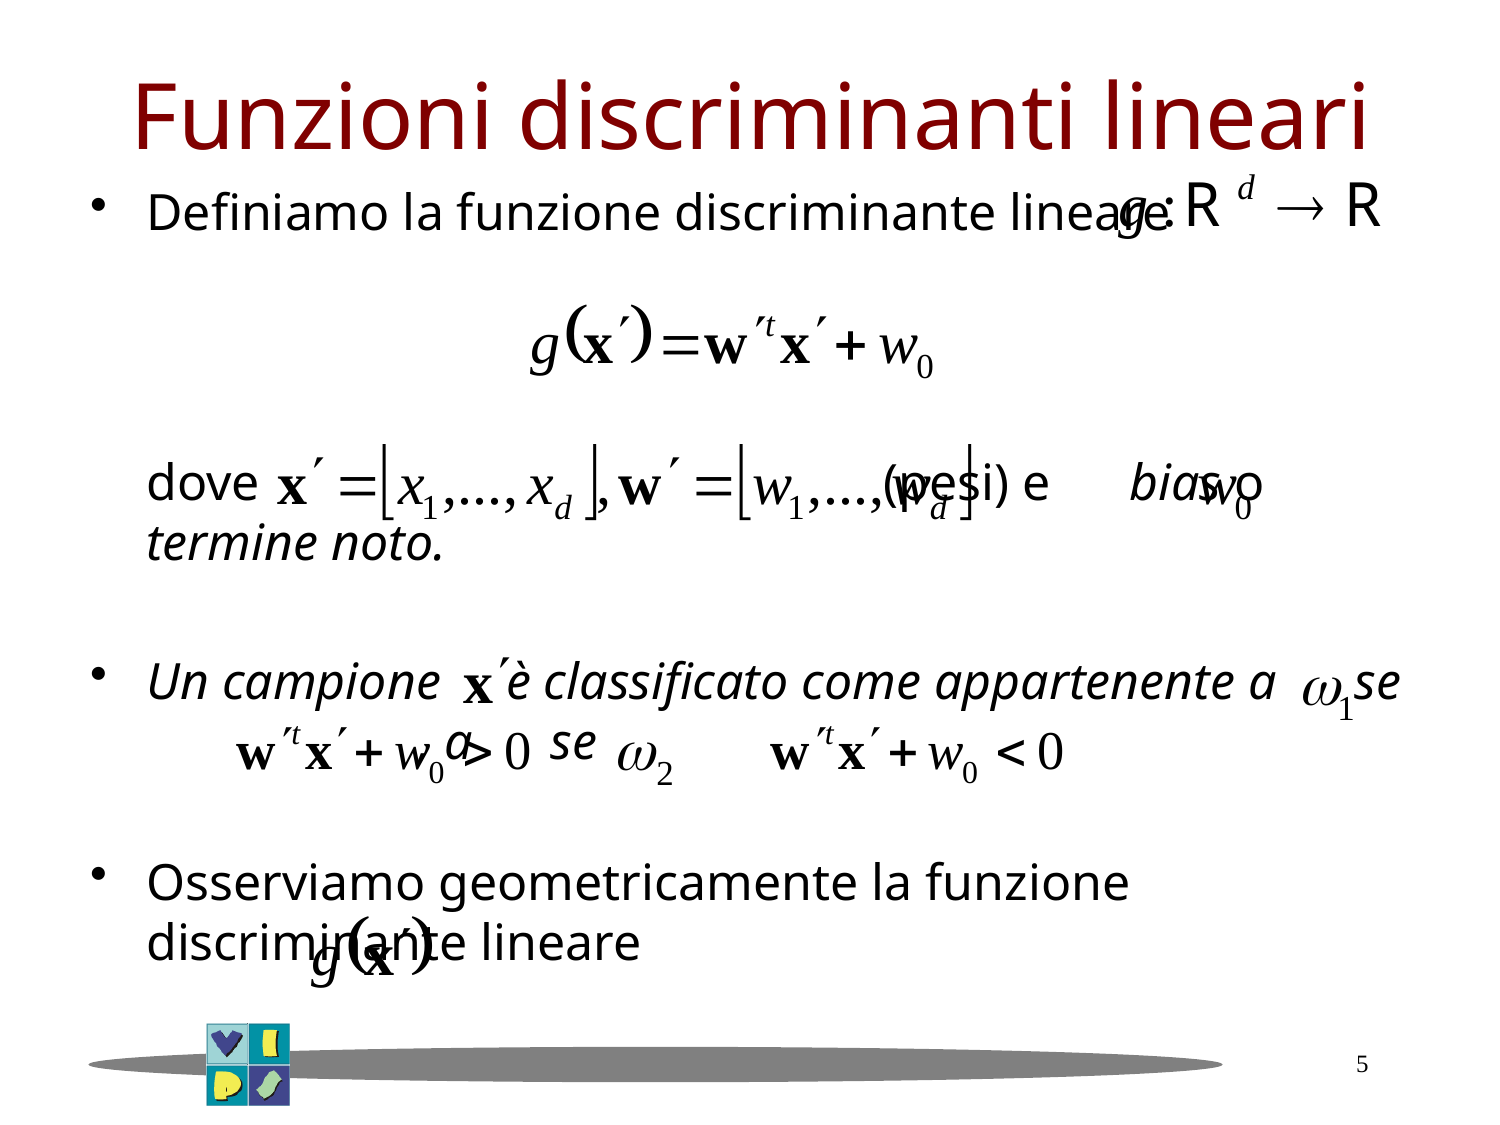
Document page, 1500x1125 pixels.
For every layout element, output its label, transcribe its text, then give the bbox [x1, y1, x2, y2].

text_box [517, 297, 944, 394]
list Definiamo la funzione discriminante lineare dove (pesi) e bias o termine noto. Un campione è classificato come appartenente a se , a se Osserviamo geometricamente la funzione discriminante lineare [75, 172, 1425, 1005]
picture [206, 1023, 290, 1106]
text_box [1293, 644, 1364, 731]
slide_number 5 [1033, 1039, 1384, 1118]
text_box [299, 914, 435, 1001]
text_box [1106, 160, 1407, 253]
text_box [227, 709, 543, 797]
title Funzioni discriminanti lineari [76, 19, 1427, 207]
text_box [267, 443, 984, 535]
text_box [761, 709, 1072, 797]
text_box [607, 709, 684, 796]
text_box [454, 648, 520, 708]
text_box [1186, 444, 1263, 535]
